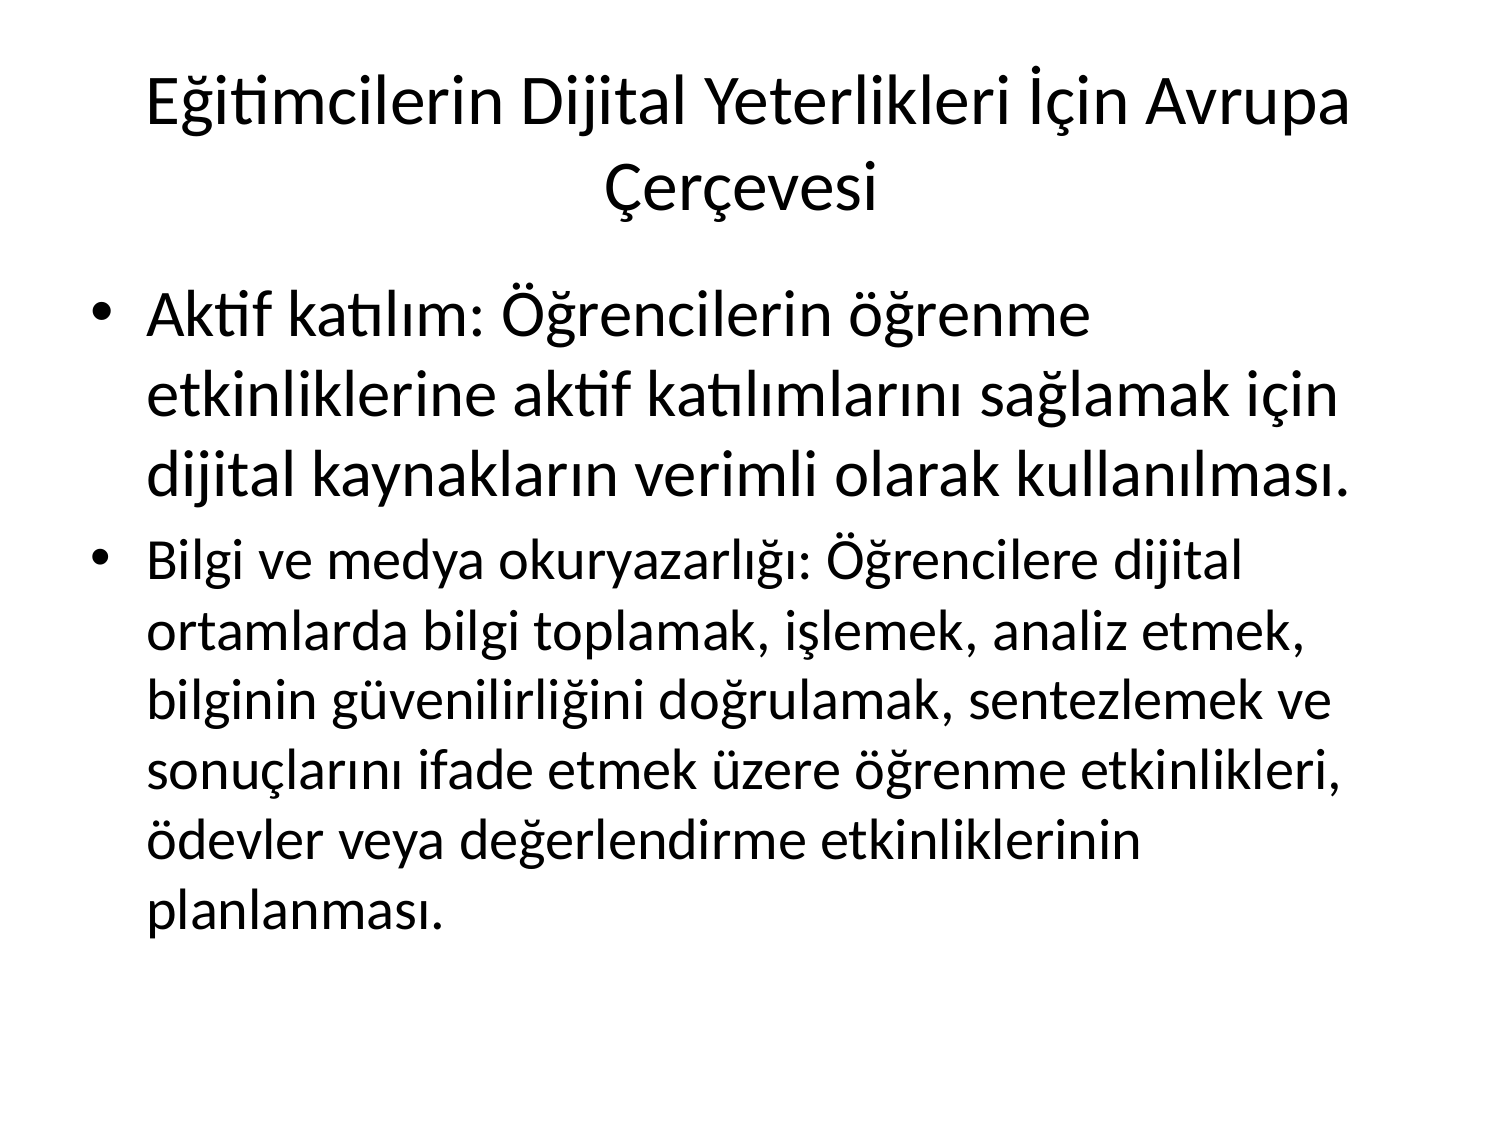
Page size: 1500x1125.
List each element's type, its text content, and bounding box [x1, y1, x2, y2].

title Eğitimcilerin Dijital Yeterlikleri İçin Avrupa Çerçevesi [75, 45, 1425, 233]
list Aktif katılım: Öğrencilerin öğrenme etkinliklerine aktif katılımlarını sağlamak için dijital kaynakların verimli olarak kullanılması. Bilgi ve medya okuryazarlığı: Öğrencilere dijital ortamlarda bilgi toplamak, işlemek, analiz etmek, bilginin güvenilirliğini doğrulamak, sentezlemek ve sonuçlarını ifade etmek üzere öğrenme etkinlikleri, ödevler veya değerlendirme etkinliklerinin planlanması. [75, 262, 1425, 1005]
